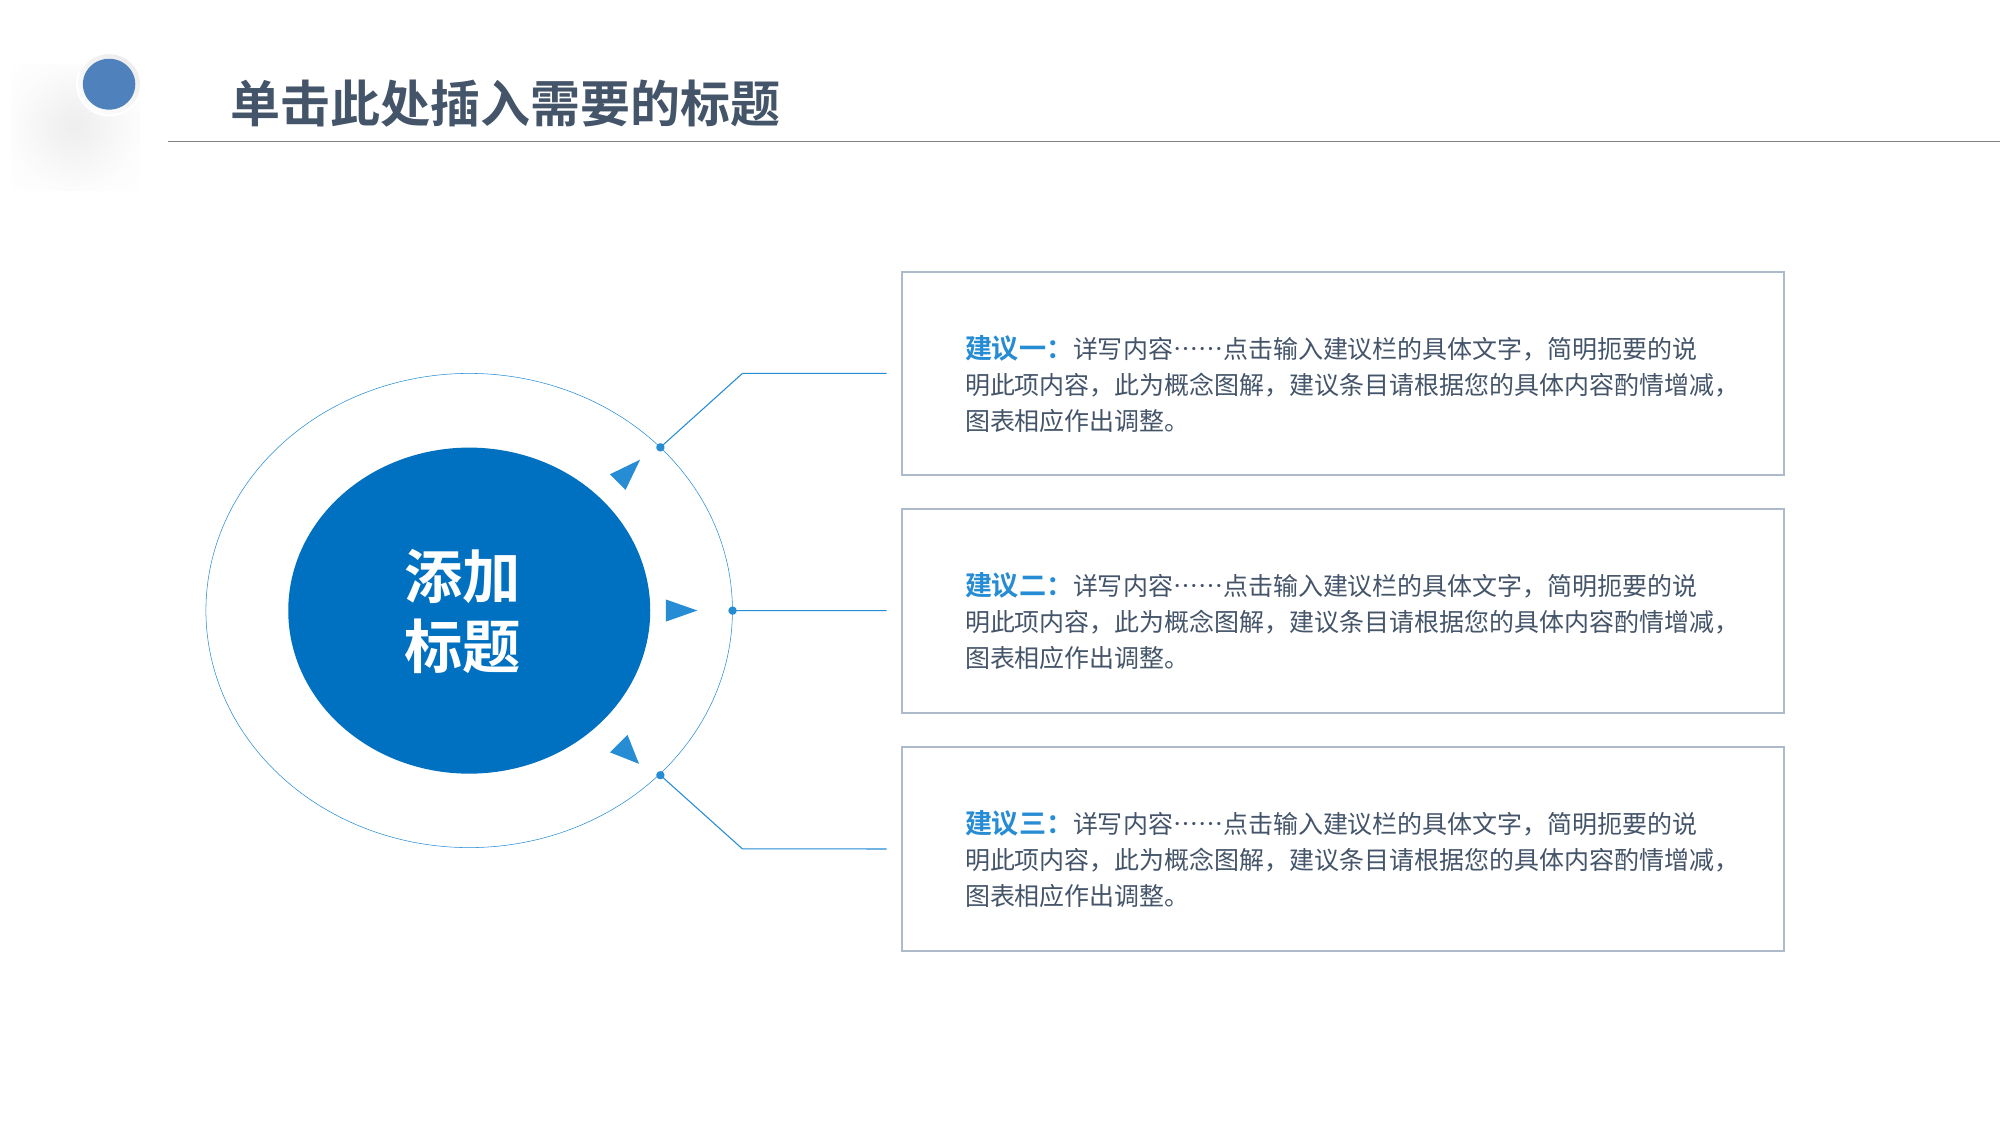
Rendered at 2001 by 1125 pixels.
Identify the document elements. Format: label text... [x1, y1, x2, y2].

text_box [902, 271, 1785, 475]
text_box [205, 373, 733, 848]
text_box [902, 747, 1785, 951]
text_box 建议二：详写内容……点击输入建议栏的具体文字，简明扼要的说明此项内容，此为概念图解，建议条目请根据您的具体内容酌情增减，图表相应作出调整。 [965, 561, 1721, 673]
title 单击此处插入需要的标题 [157, 61, 853, 144]
text_box 建议一：详写内容……点击输入建议栏的具体文字，简明扼要的说明此项内容，此为概念图解，建议条目请根据您的具体内容酌情增减，图表相应作出调整。 [965, 324, 1721, 436]
text_box [609, 734, 639, 764]
text_box [609, 459, 641, 490]
text_box [728, 606, 887, 615]
text_box [665, 599, 698, 622]
text_box 添加 标题 [338, 540, 588, 681]
text_box [902, 509, 1785, 713]
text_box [660, 774, 887, 850]
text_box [660, 373, 887, 448]
text_box 建议三：详写内容……点击输入建议栏的具体文字，简明扼要的说明此项内容，此为概念图解，建议条目请根据您的具体内容酌情增减，图表相应作出调整。 [965, 799, 1721, 911]
